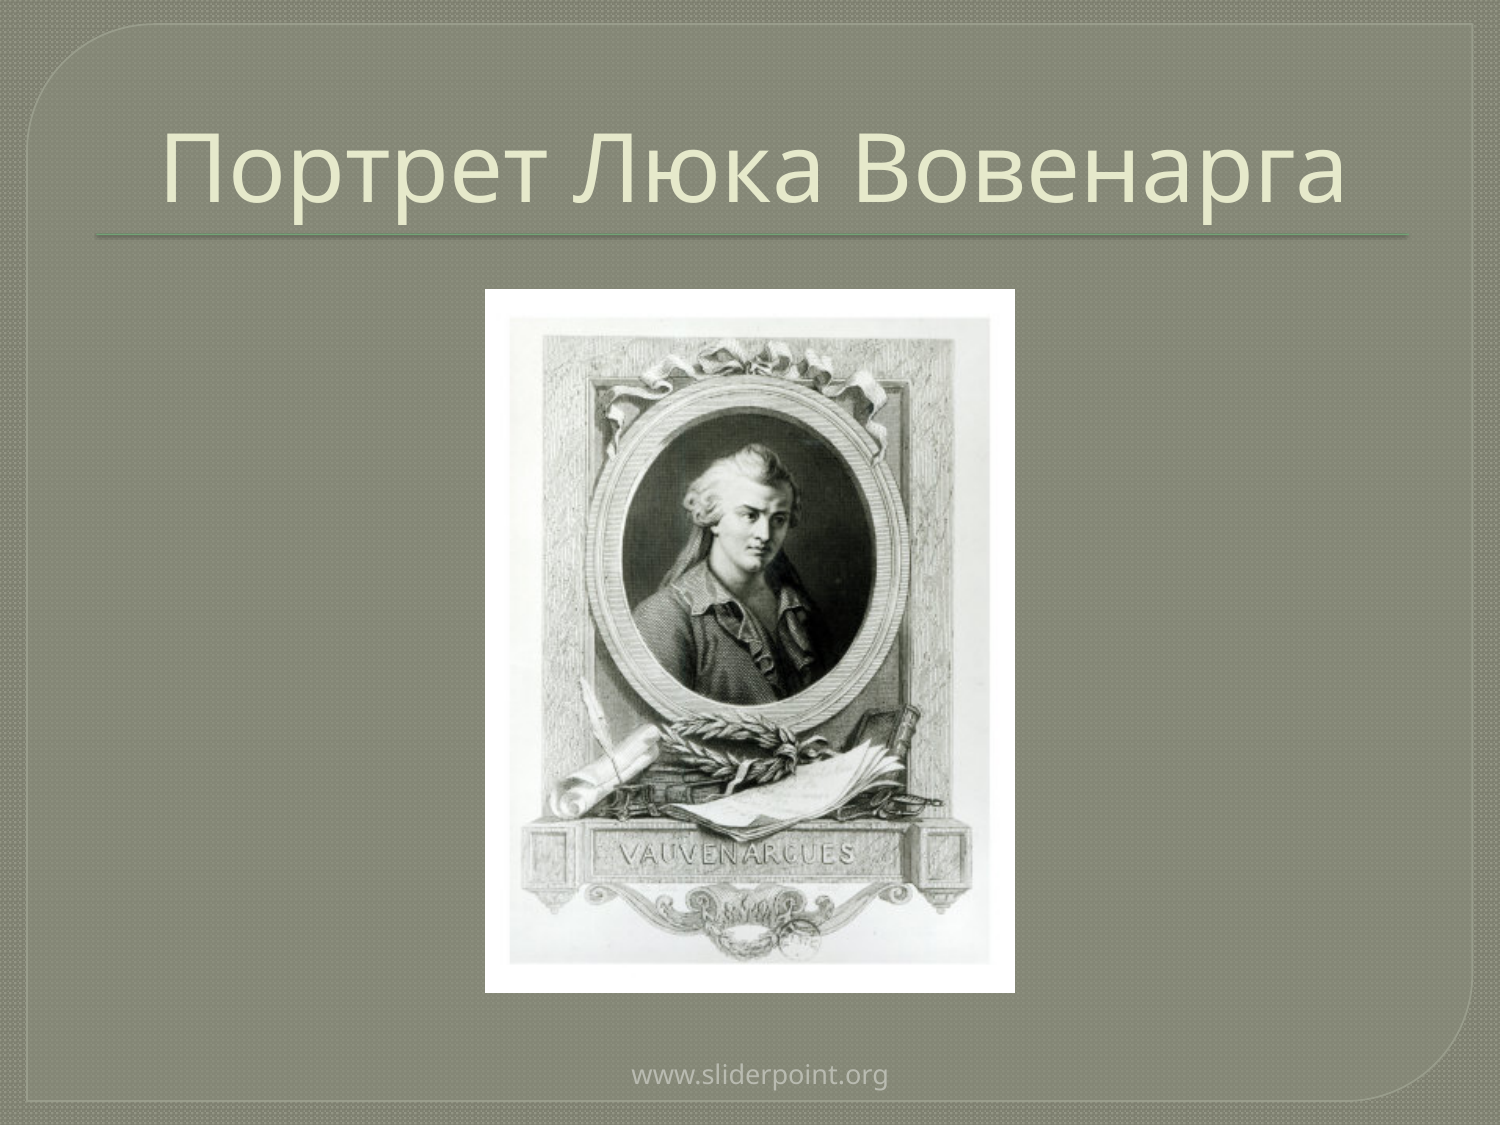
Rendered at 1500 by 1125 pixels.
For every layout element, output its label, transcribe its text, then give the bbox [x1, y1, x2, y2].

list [485, 289, 1015, 993]
title Портрет Люка Вовенарга [75, 41, 1425, 230]
footer www.sliderpoint.org [212, 1050, 904, 1095]
